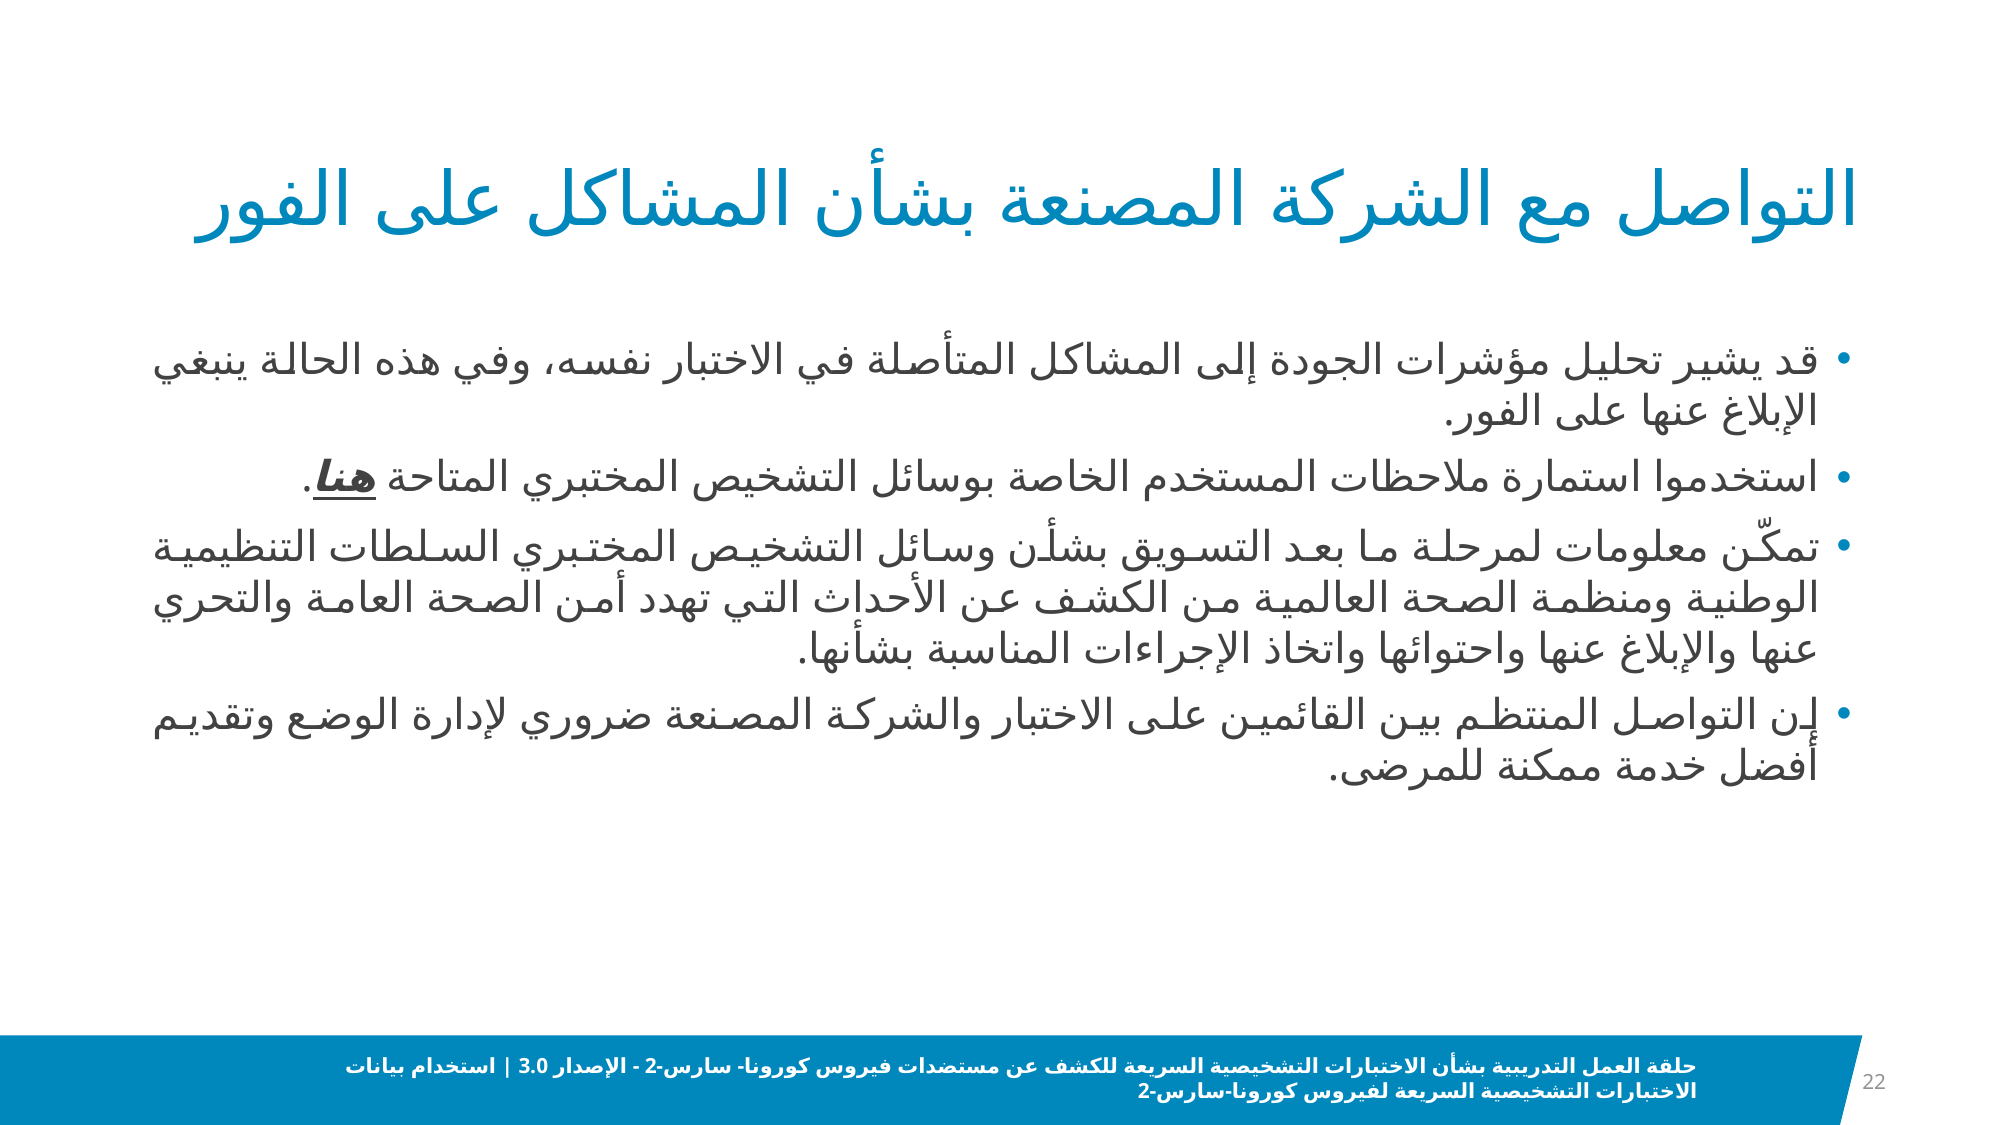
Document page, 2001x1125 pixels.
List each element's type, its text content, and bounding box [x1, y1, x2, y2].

title التواصل مع الشركة المصنعة بشأن المشاكل على الفور [137, 87, 1863, 243]
slide_number 22 [1862, 1035, 1947, 1125]
footer حلقة العمل التدريبية بشأن الاختبارات التشخيصية السريعة للكشف عن مستضدات فيروس كورونا- سارس-2 - الإصدار 3.0 | استخدام بيانات الاختبارات التشخيصية السريعة لفيروس كورونا-سارس-2 [302, 1036, 1698, 1119]
list قد يشير تحليل مؤشرات الجودة إلى المشاكل المتأصلة في الاختبار نفسه، وفي هذه الحالة ينبغي الإبلاغ عنها على الفور. استخدموا استمارة ملاحظات المستخدم الخاصة بوسائل التشخيص المختبري المتاحة هنا. تمكّن معلومات لمرحلة ما بعد التسويق بشأن وسائل التشخيص المختبري السلطات التنظيمية الوطنية ومنظمة الصحة العالمية من الكشف عن الأحداث التي تهدد أمن الصحة العامة والتحري عنها والإبلاغ عنها واحتوائها واتخاذ الإجراءات المناسبة بشأنها. إن التواصل المنتظم بين القائمين على الاختبار والشركة المصنعة ضروري لإدارة الوضع وتقديم أفضل خدمة ممكنة للمرضى. [137, 324, 1863, 801]
